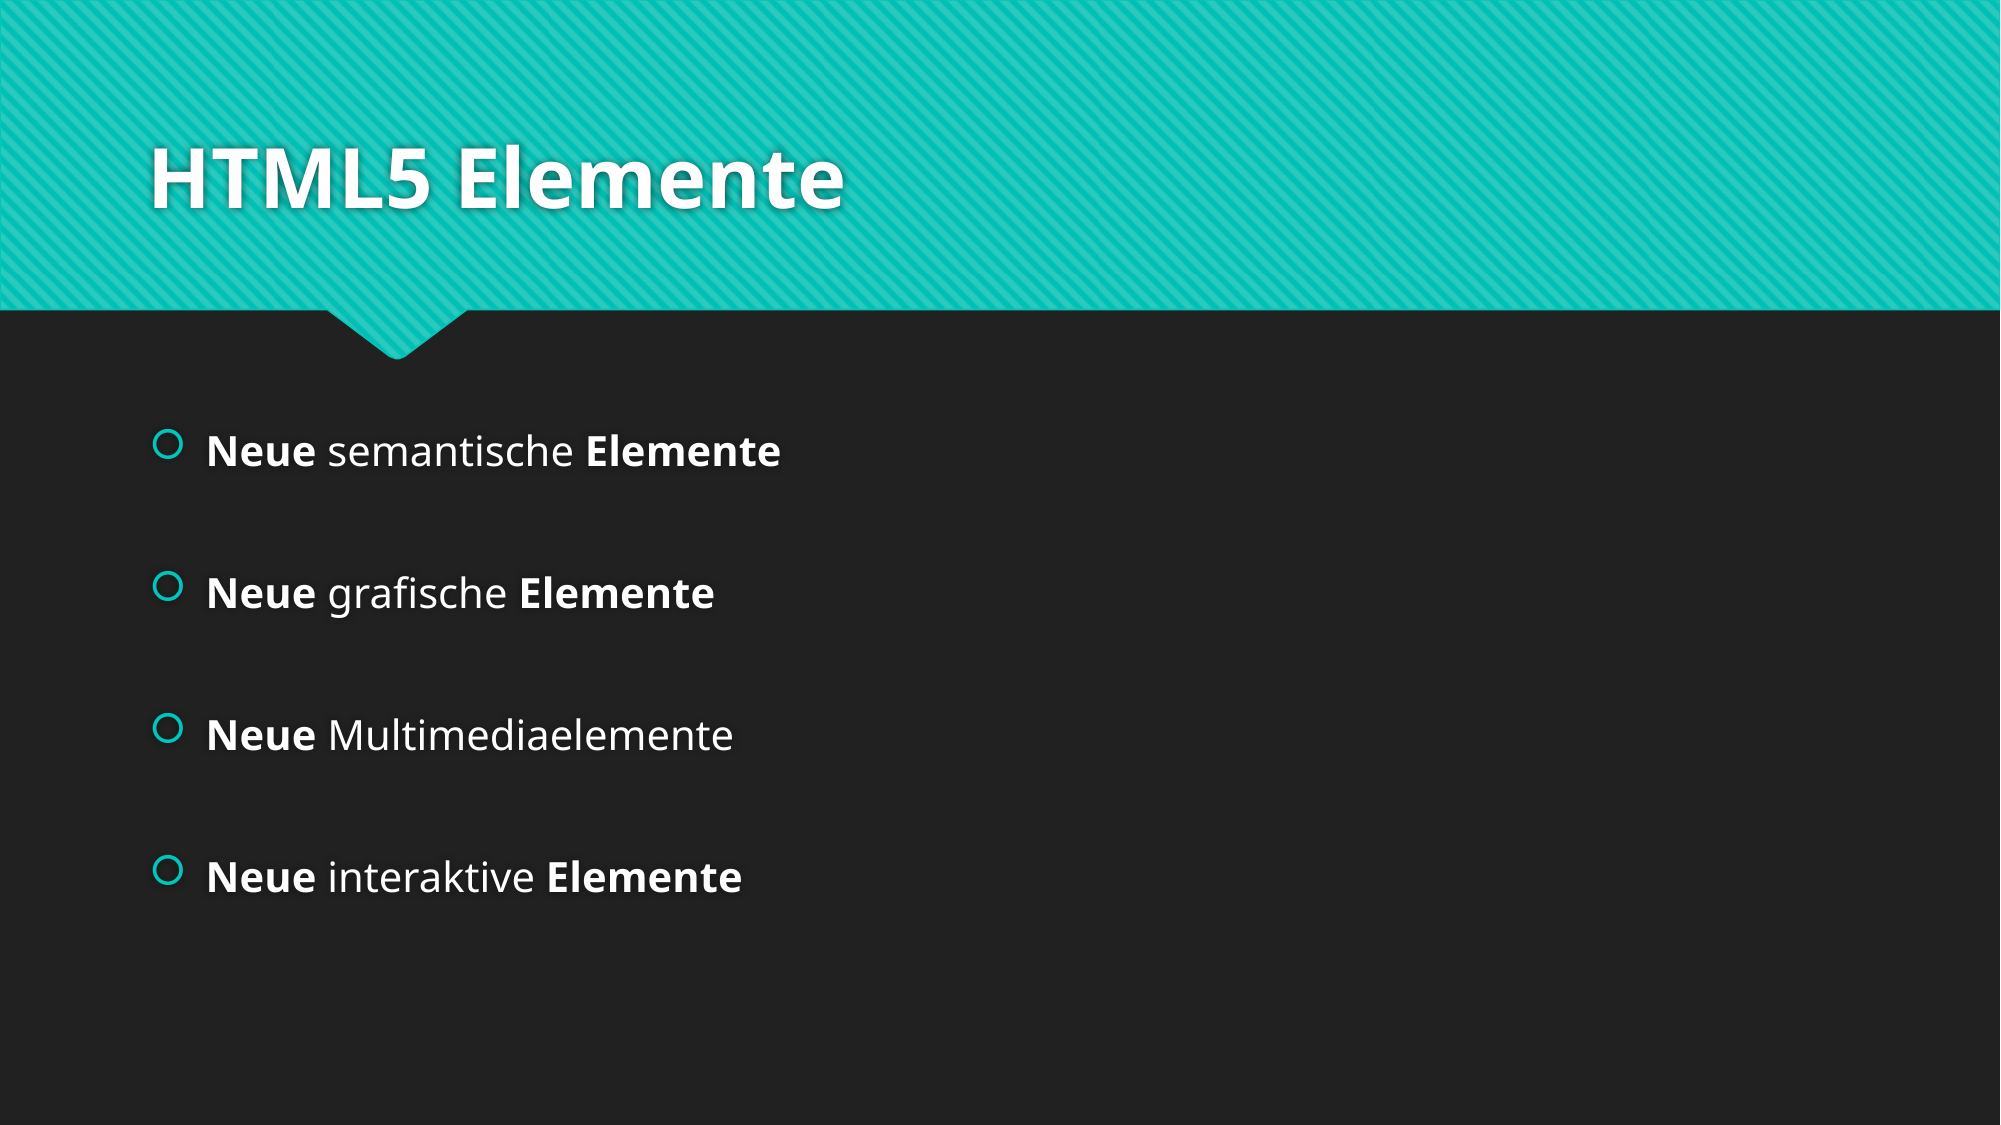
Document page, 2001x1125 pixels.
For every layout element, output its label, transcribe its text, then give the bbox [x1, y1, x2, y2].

title HTML5 Elemente [132, 73, 1868, 233]
list Neue semantische Elemente Neue grafische Elemente Neue Multimediaelemente Neue interaktive Elemente [134, 364, 1866, 962]
